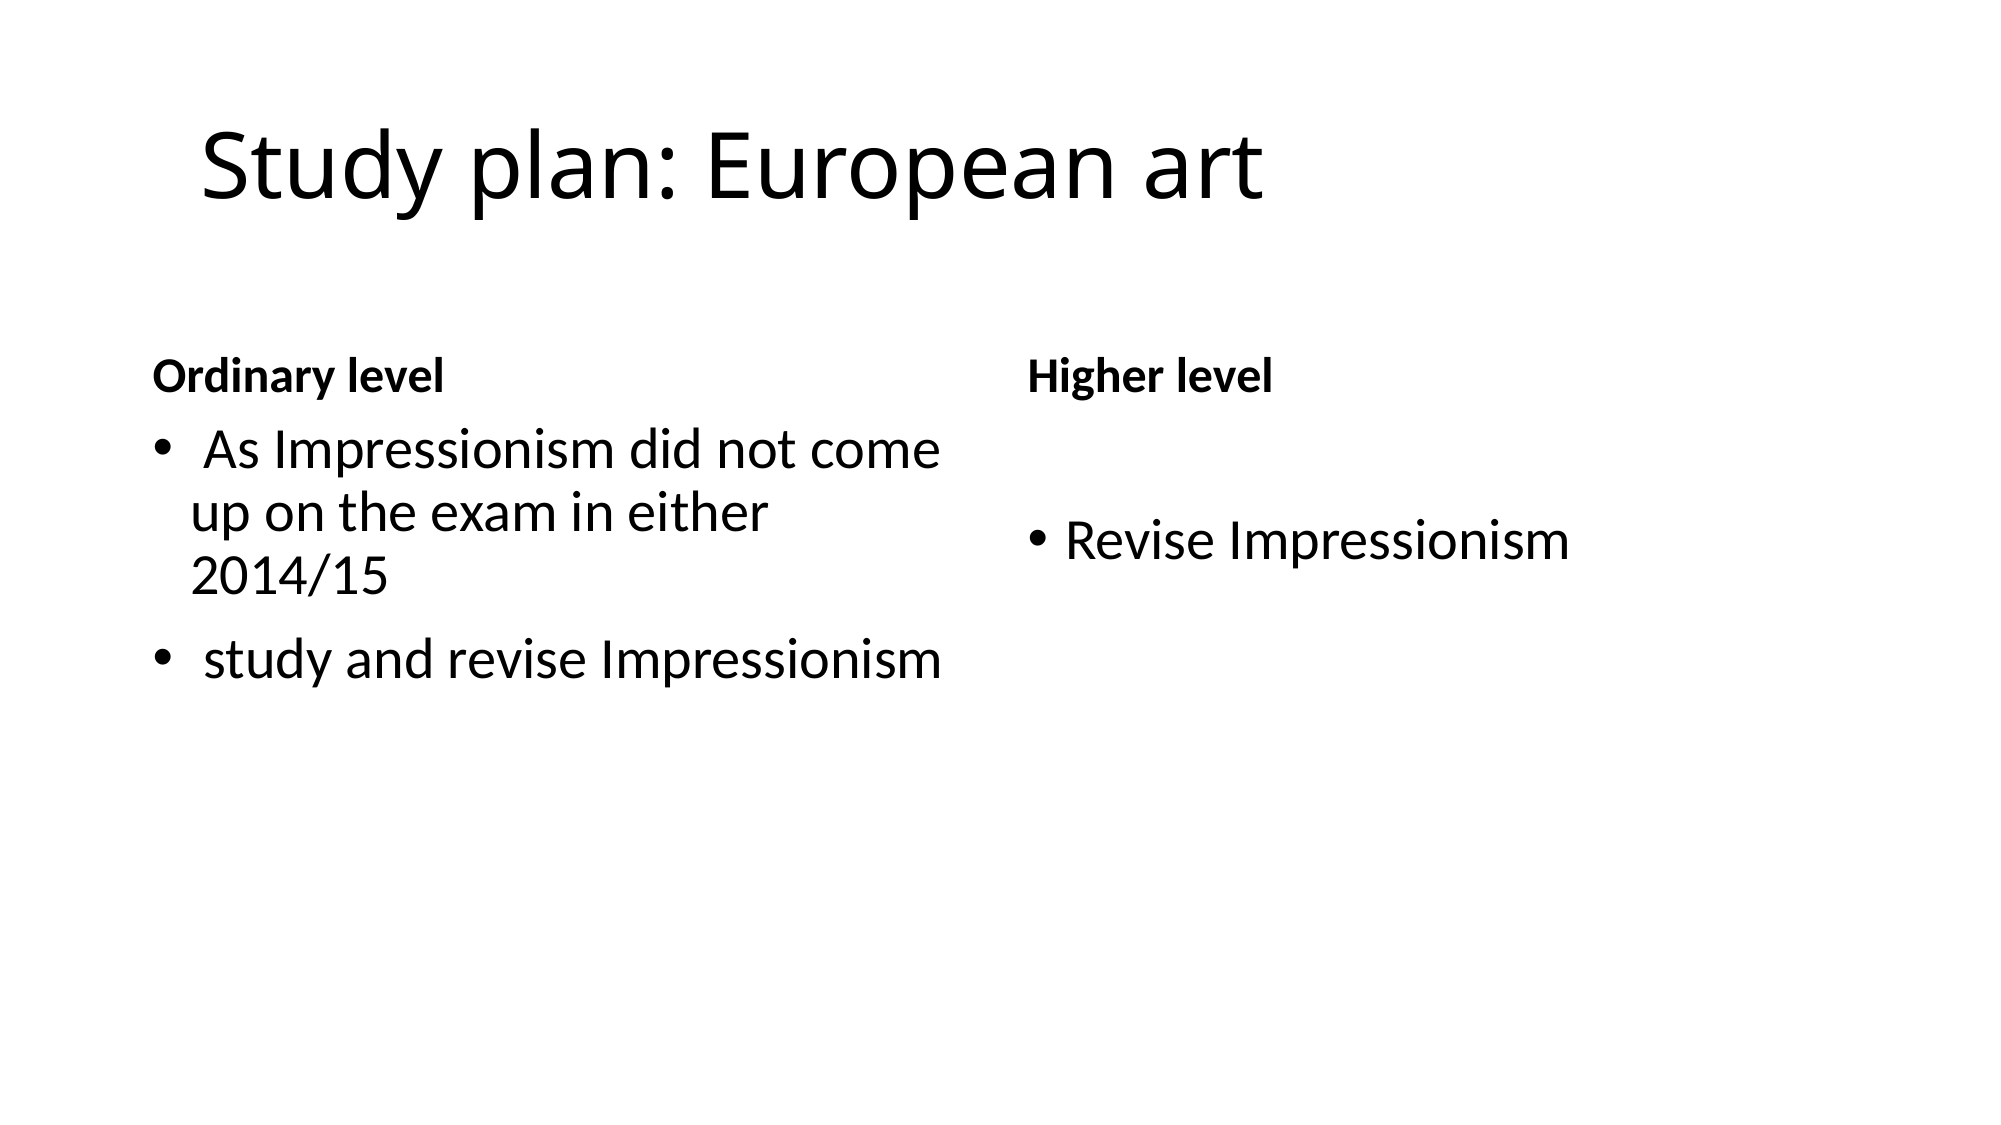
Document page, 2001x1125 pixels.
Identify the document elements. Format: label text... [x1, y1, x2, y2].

list As Impressionism did not come up on the exam in either 2014/15 study and revise Impressionism [137, 410, 984, 1016]
list Higher level [1012, 275, 1863, 410]
title Study plan: European art [137, 59, 1863, 278]
list Ordinary level [137, 275, 984, 410]
list Revise Impressionism [1012, 410, 1863, 1016]
